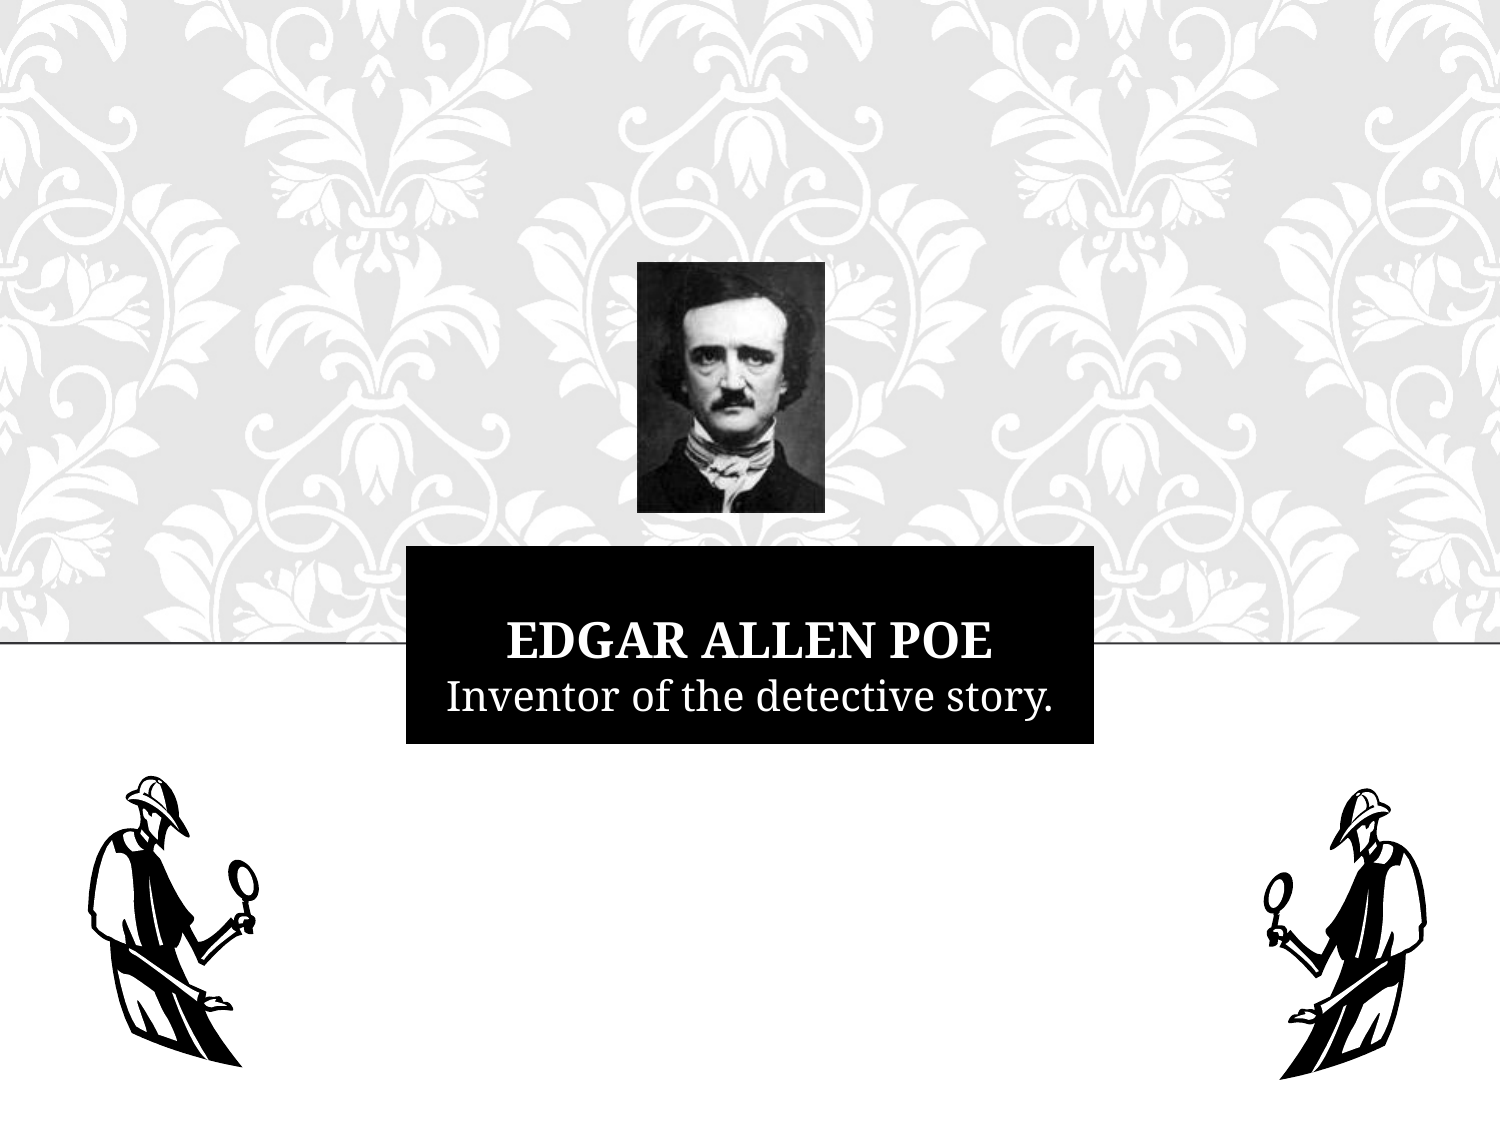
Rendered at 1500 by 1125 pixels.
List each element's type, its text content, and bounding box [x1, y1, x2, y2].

title EDGAR ALLEN POE [407, 544, 1093, 676]
picture [87, 774, 261, 1068]
picture [1262, 787, 1428, 1081]
picture [637, 262, 826, 513]
subtitle Inventor of the detective story. [413, 670, 1087, 736]
